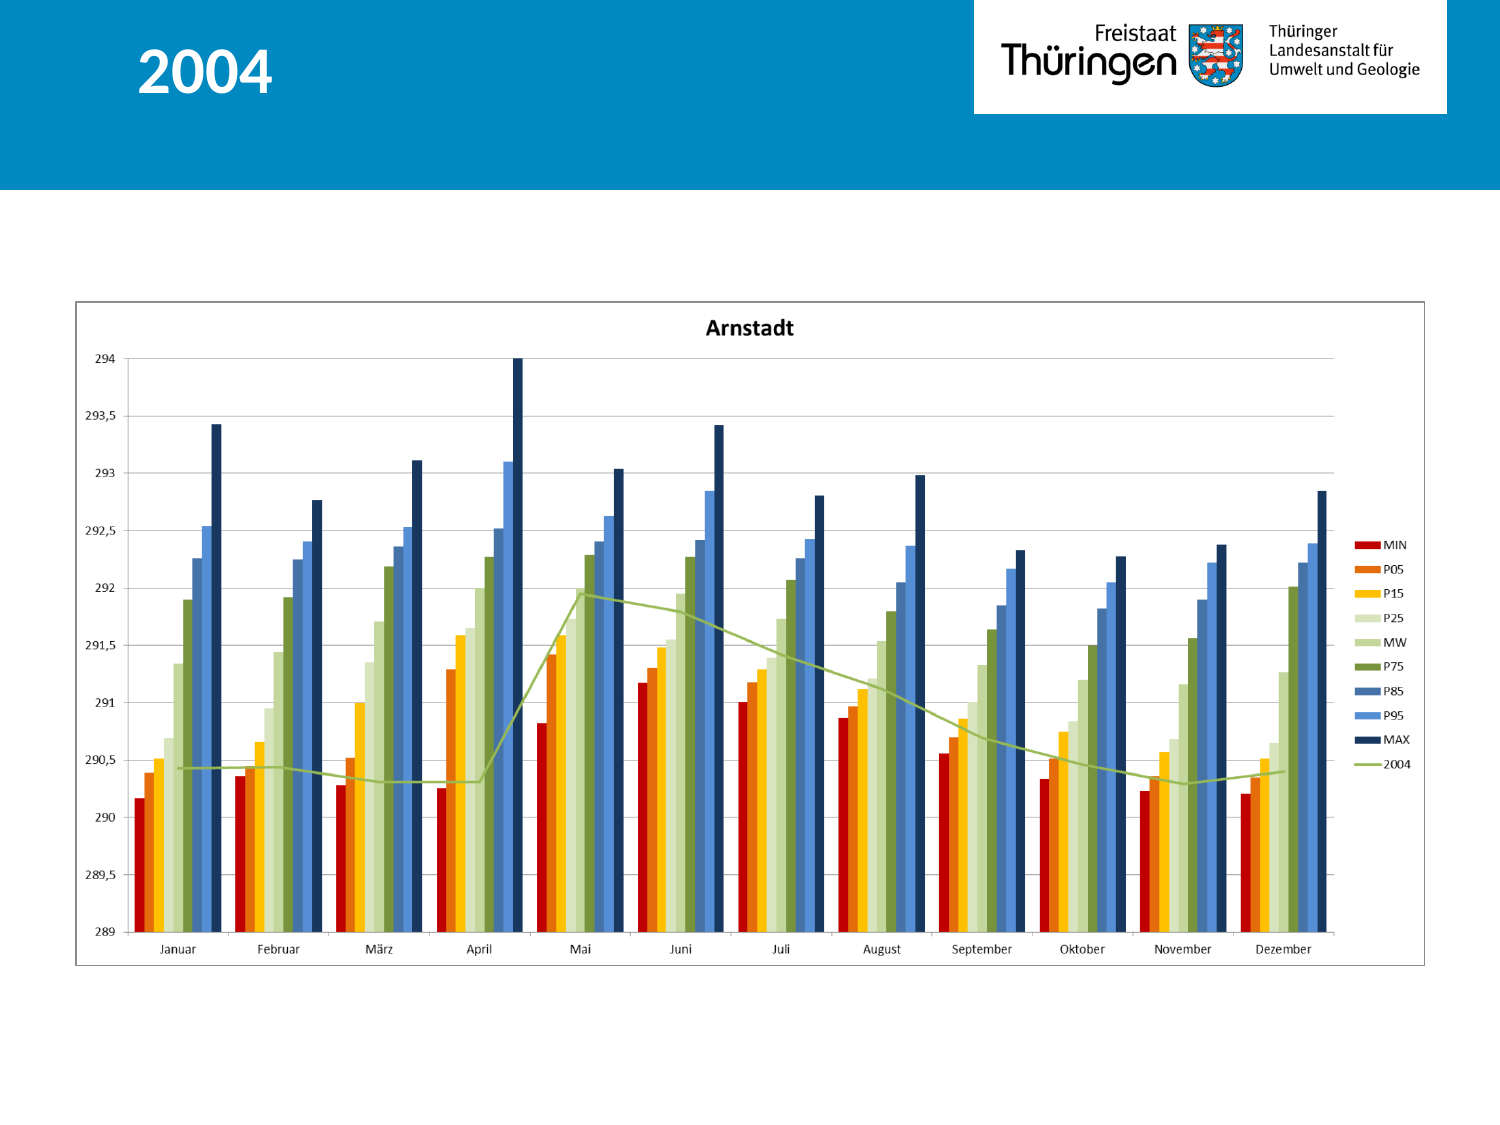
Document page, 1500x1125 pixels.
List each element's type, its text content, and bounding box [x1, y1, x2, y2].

picture [975, 0, 1446, 113]
text_box 2004 [64, 19, 845, 114]
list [74, 301, 1426, 966]
